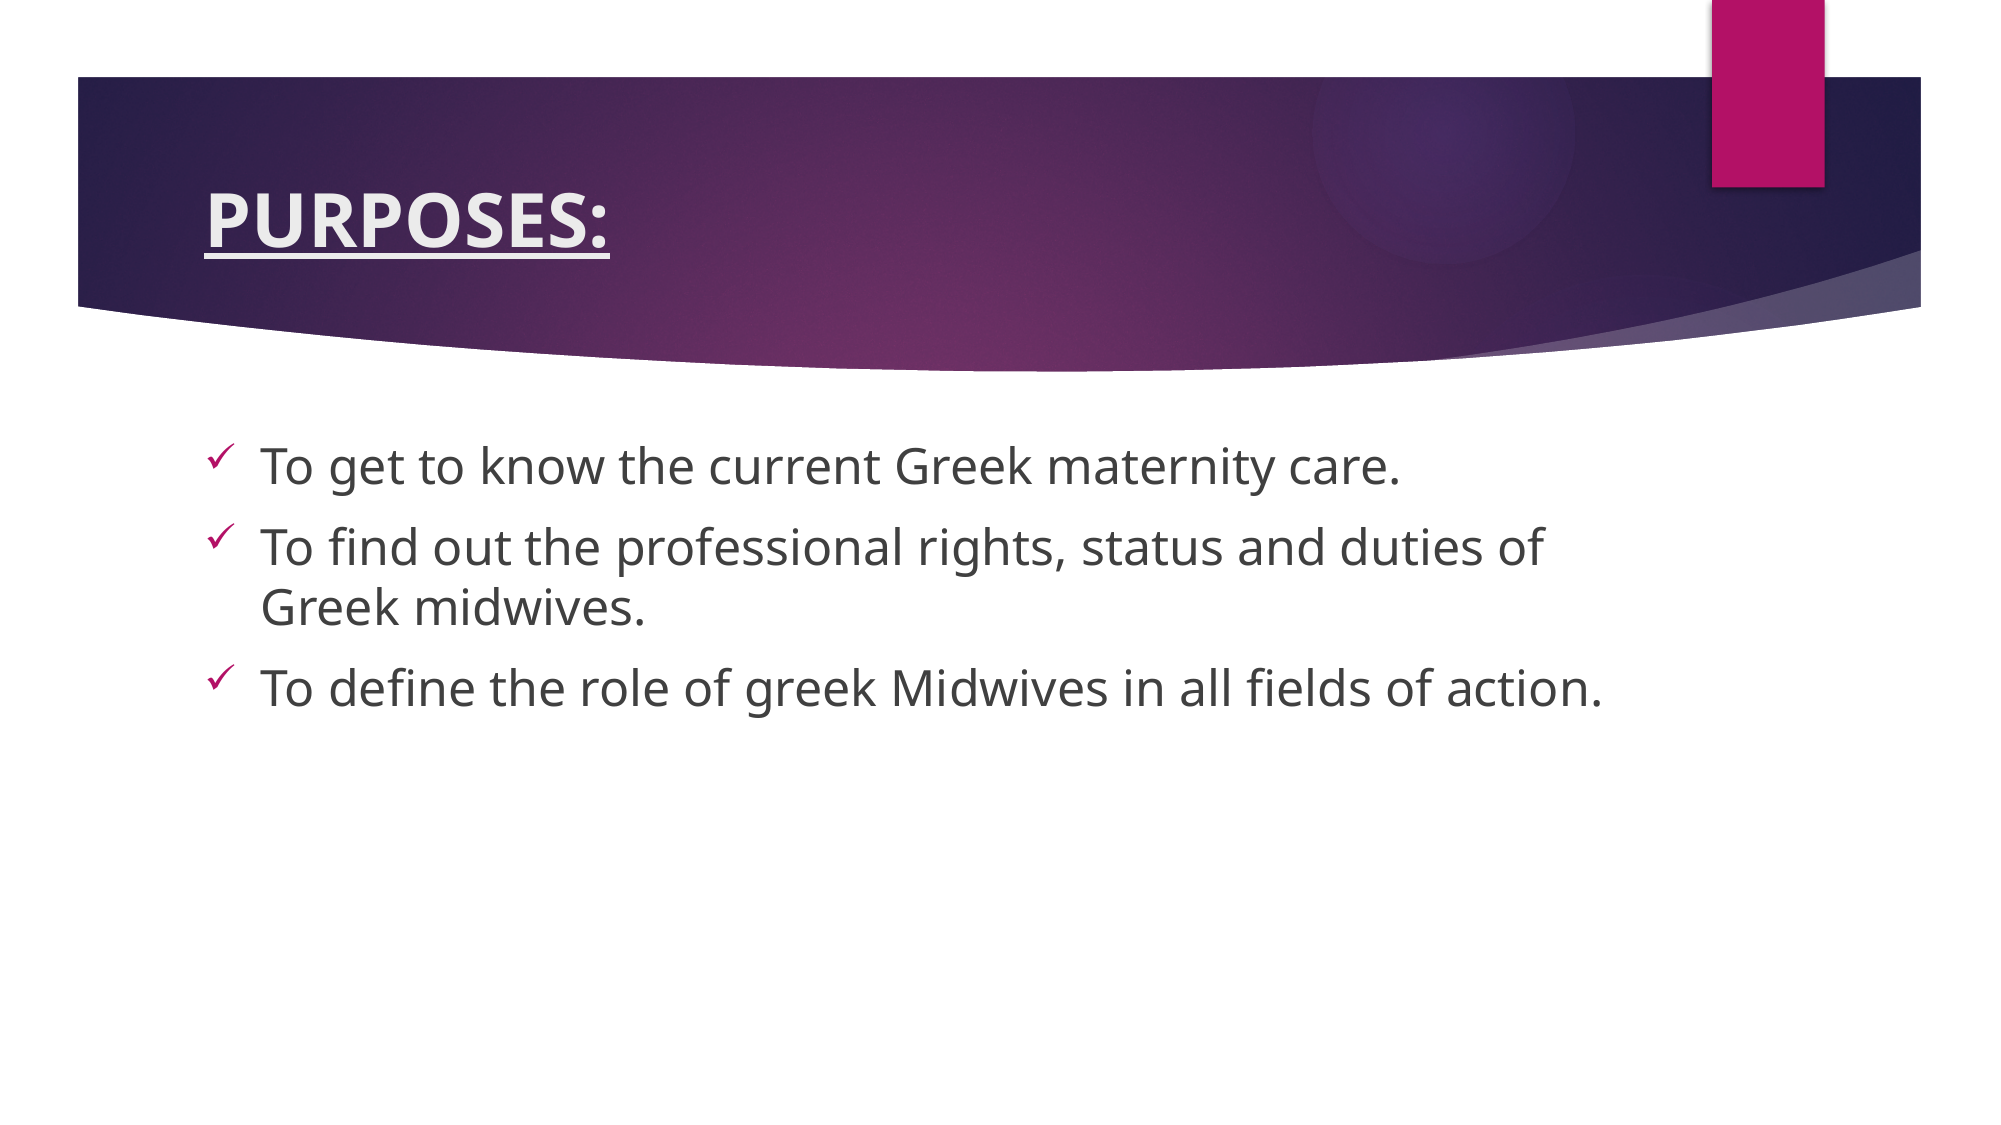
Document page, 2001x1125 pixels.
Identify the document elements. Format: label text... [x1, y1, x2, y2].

list To get to know the current Greek maternity care. To find out the professional rights, status and duties of Greek midwives. To define the role of greek Midwives in all fields of action. [189, 427, 1638, 988]
title PURPOSES: [189, 159, 1627, 276]
